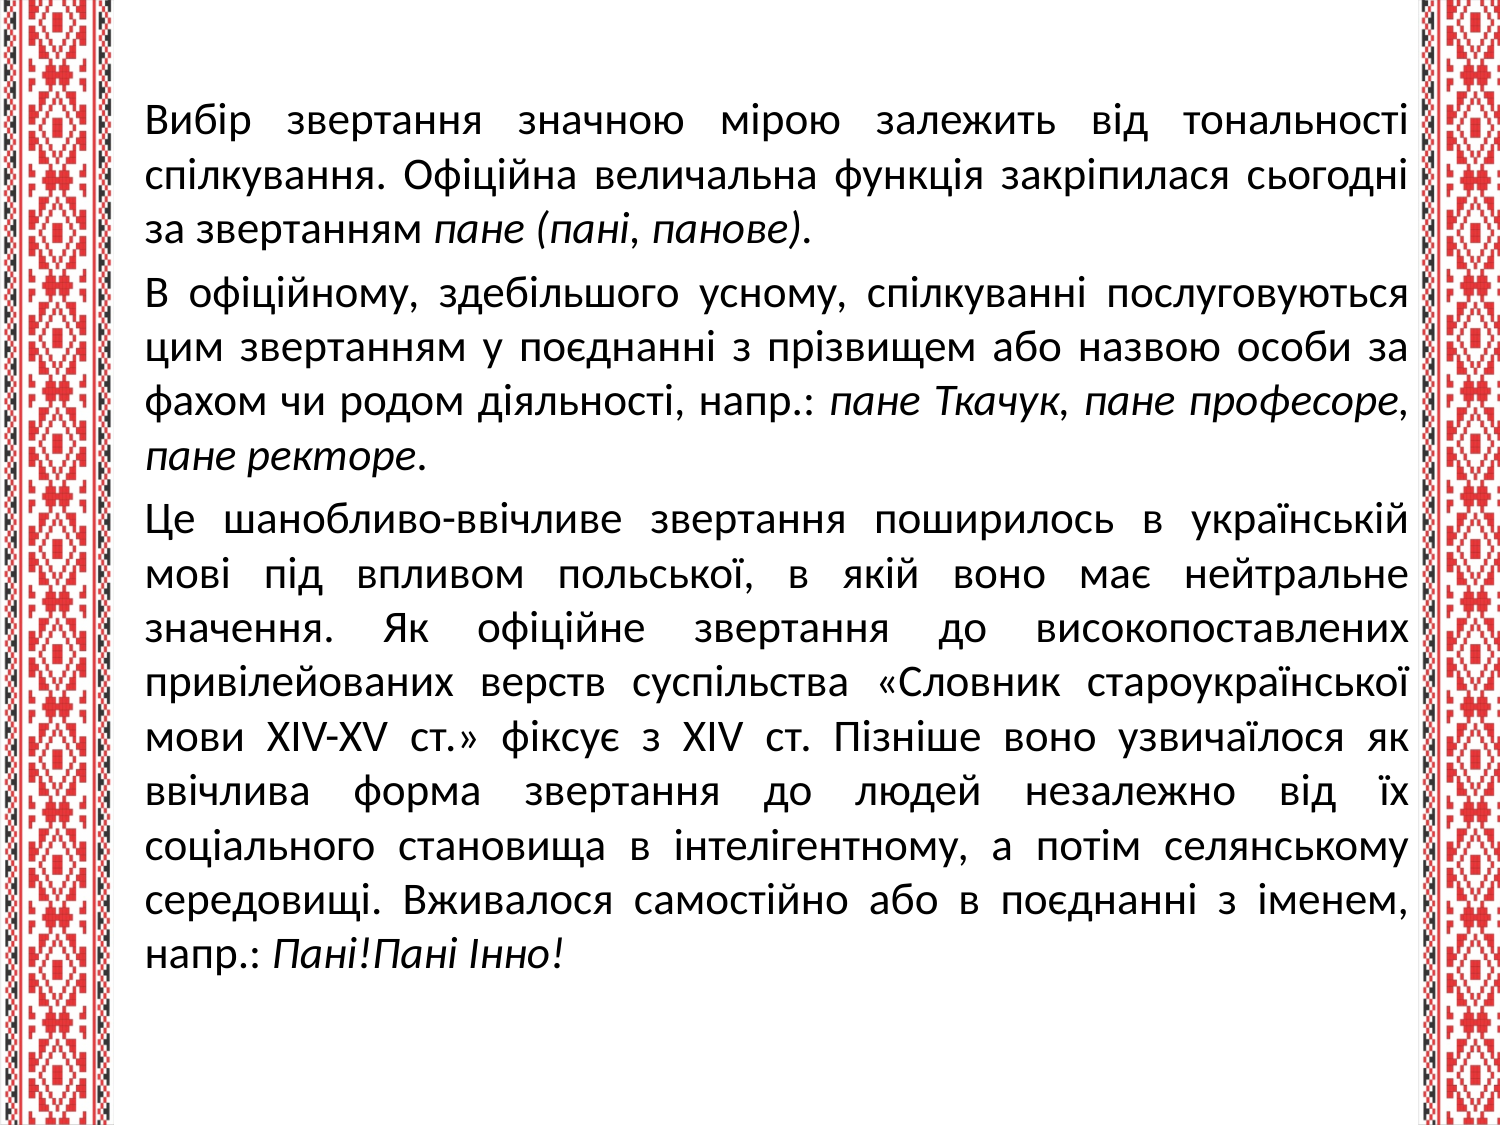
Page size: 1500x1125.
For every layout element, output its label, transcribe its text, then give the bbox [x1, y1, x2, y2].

picture [0, 1, 620, 1124]
list Вибір звертання значною мірою залежить від тональності спілкування. Офіційна величальна функція закріпилася сьогодні за звертанням пане (пані, панове). В офіційному, здебільшого усному, спілкуванні послуговуються цим звертанням у поєднанні з прізвищем або назвою особи за фахом чи родом діяльності, напр.: пане Ткачук, пане професоре, пане ректоре. Це шанобливо-ввічливе звертання поширилось в українській мові під впливом польської, в якій воно має нейтральне значення. Як офіційне звертання до високопоставлених привілейованих верств суспільства «Словник староукраїнської мови XIV-XV ст.» фіксує з XIV ст. Пізніше воно узвичаїлося як ввічлива форма звертання до людей незалежно від їх соціального становища в інтелігентному, а потім селянському середовищі. Вживалося самостійно або в поєднанні з іменем, напр.: Пані!Пані Інно! [114, 82, 1418, 1005]
picture [911, 1, 1500, 1124]
